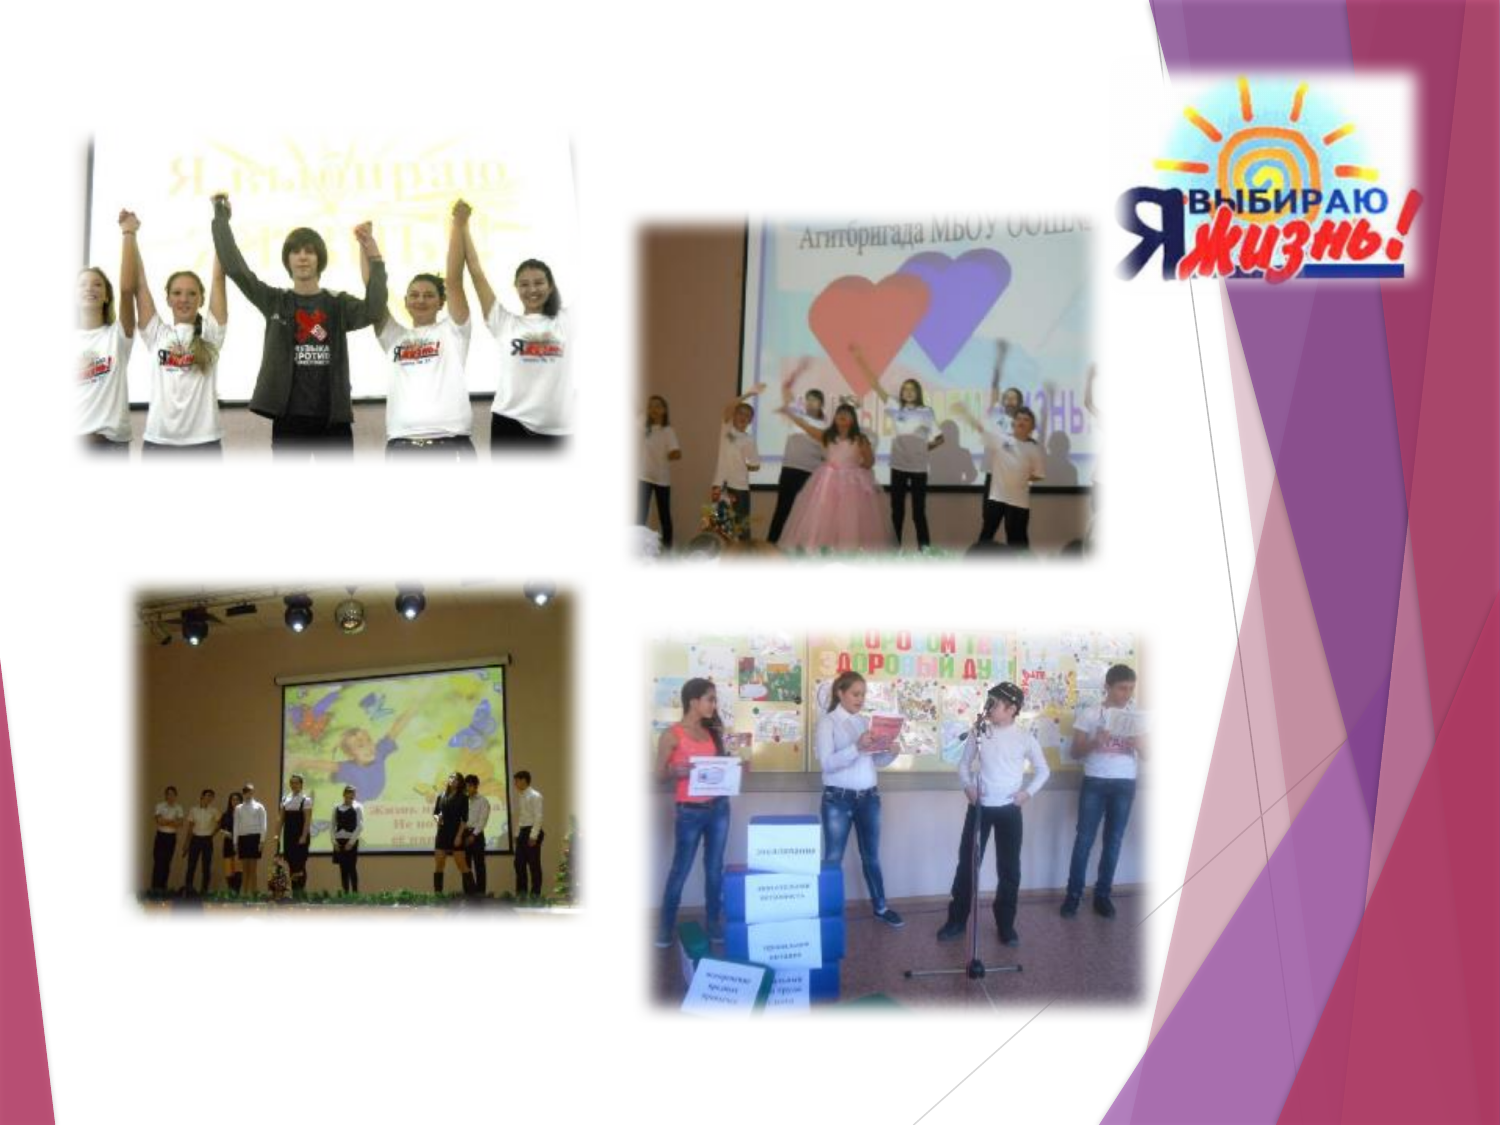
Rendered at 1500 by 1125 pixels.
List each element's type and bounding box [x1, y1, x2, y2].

picture [68, 125, 582, 469]
picture [633, 621, 1162, 1024]
picture [619, 53, 1434, 573]
picture [116, 571, 592, 929]
